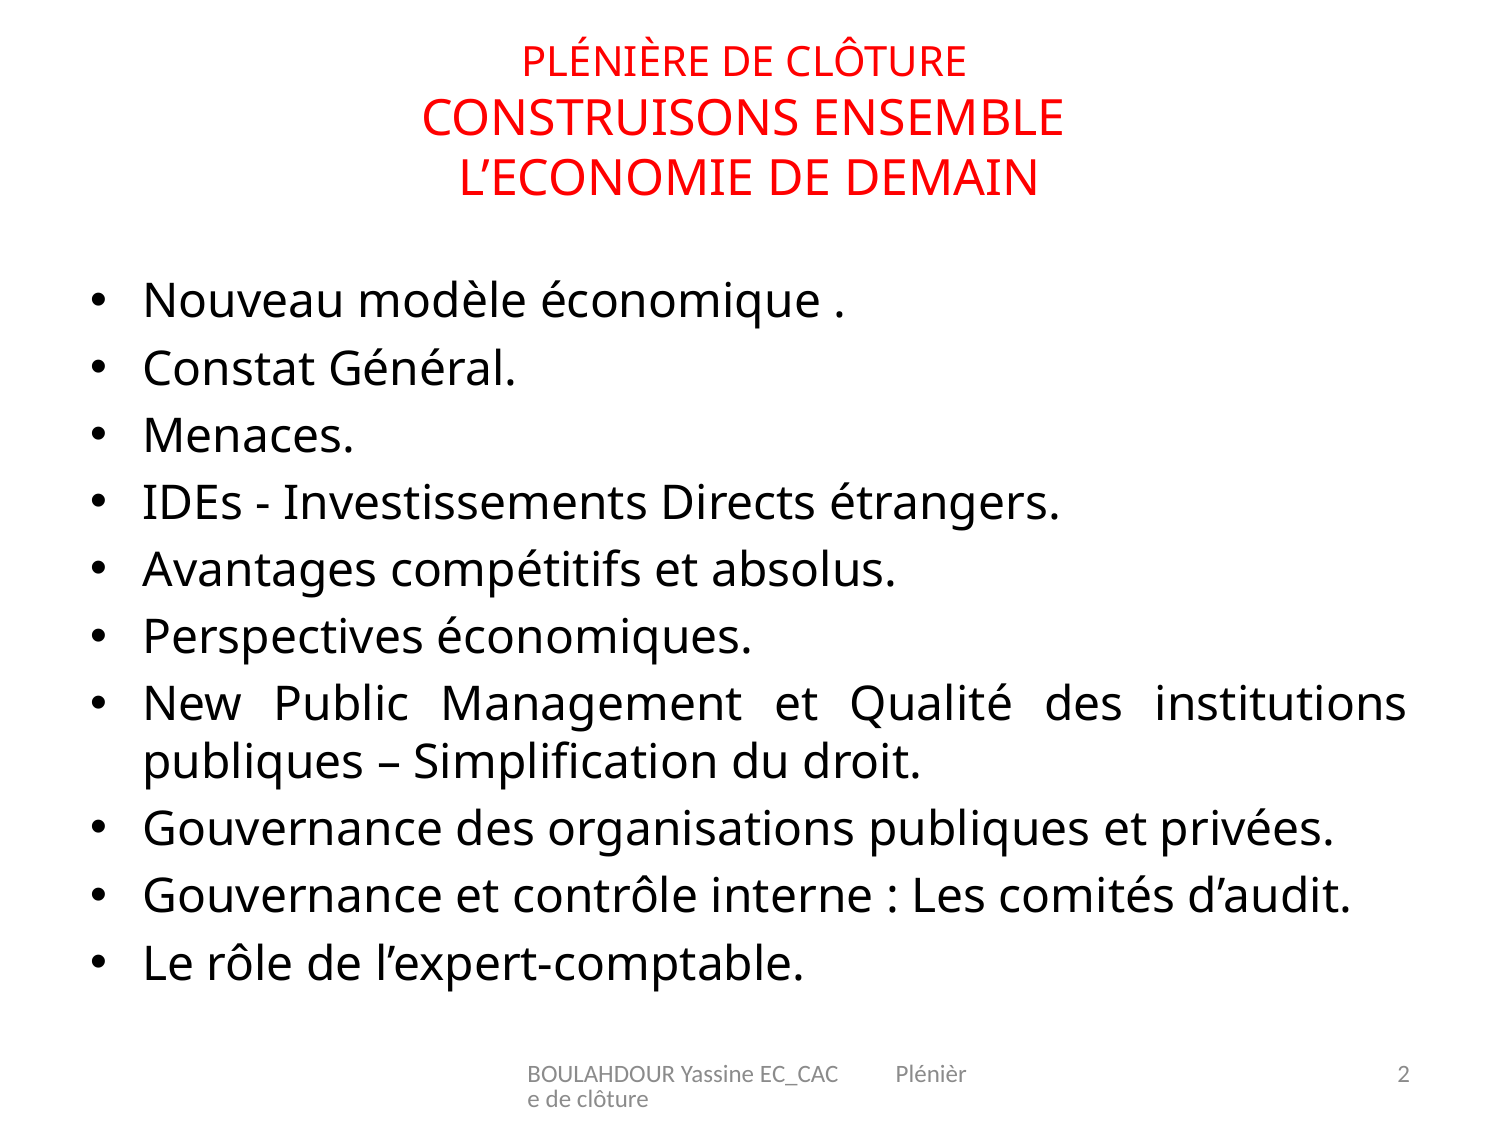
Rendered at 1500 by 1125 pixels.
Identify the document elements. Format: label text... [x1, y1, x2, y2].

title Plénière DE CLÔTURE CONSTRUISONS ENSEMBLE L’ECONOMIE DE DEMAIN [75, 45, 1425, 256]
footer BOULAHDOUR Yassine EC_CAC Plénière de clôture [512, 1042, 988, 1103]
list Nouveau modèle économique . Constat Général. Menaces. IDEs - Investissements Directs étrangers. Avantages compétitifs et absolus. Perspectives économiques. New Public Management et Qualité des institutions publiques – Simplification du droit. Gouvernance des organisations publiques et privées. Gouvernance et contrôle interne : Les comités d’audit. Le rôle de l’expert-comptable. [75, 262, 1425, 1005]
slide_number 2 [1074, 1042, 1425, 1103]
